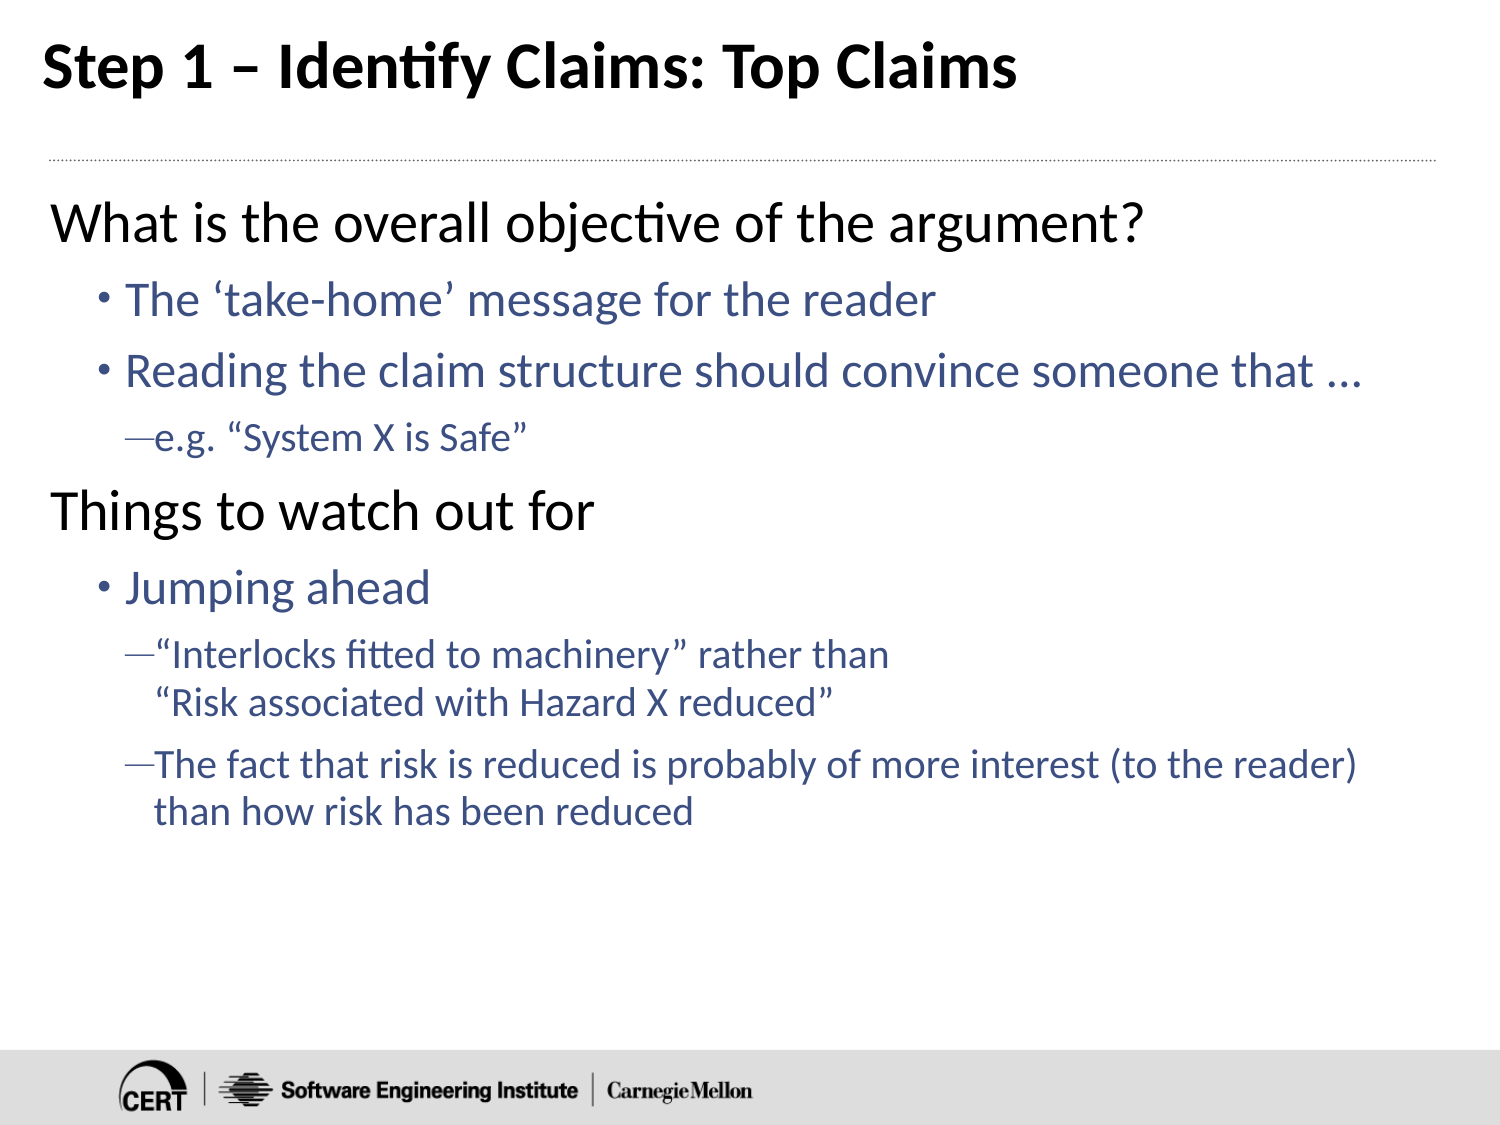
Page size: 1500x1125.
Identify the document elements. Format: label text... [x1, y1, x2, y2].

list What is the overall objective of the argument? The ‘take-home’ message for the reader Reading the claim structure should convince someone that ... e.g. “System X is Safe” Things to watch out for Jumping ahead “Interlocks fitted to machinery” rather than “Risk associated with Hazard X reduced” The fact that risk is reduced is probably of more interest (to the reader) than how risk has been reduced [49, 187, 1438, 1001]
title Step 1 – Identify Claims: Top Claims [42, 37, 1434, 155]
picture [102, 1056, 765, 1117]
